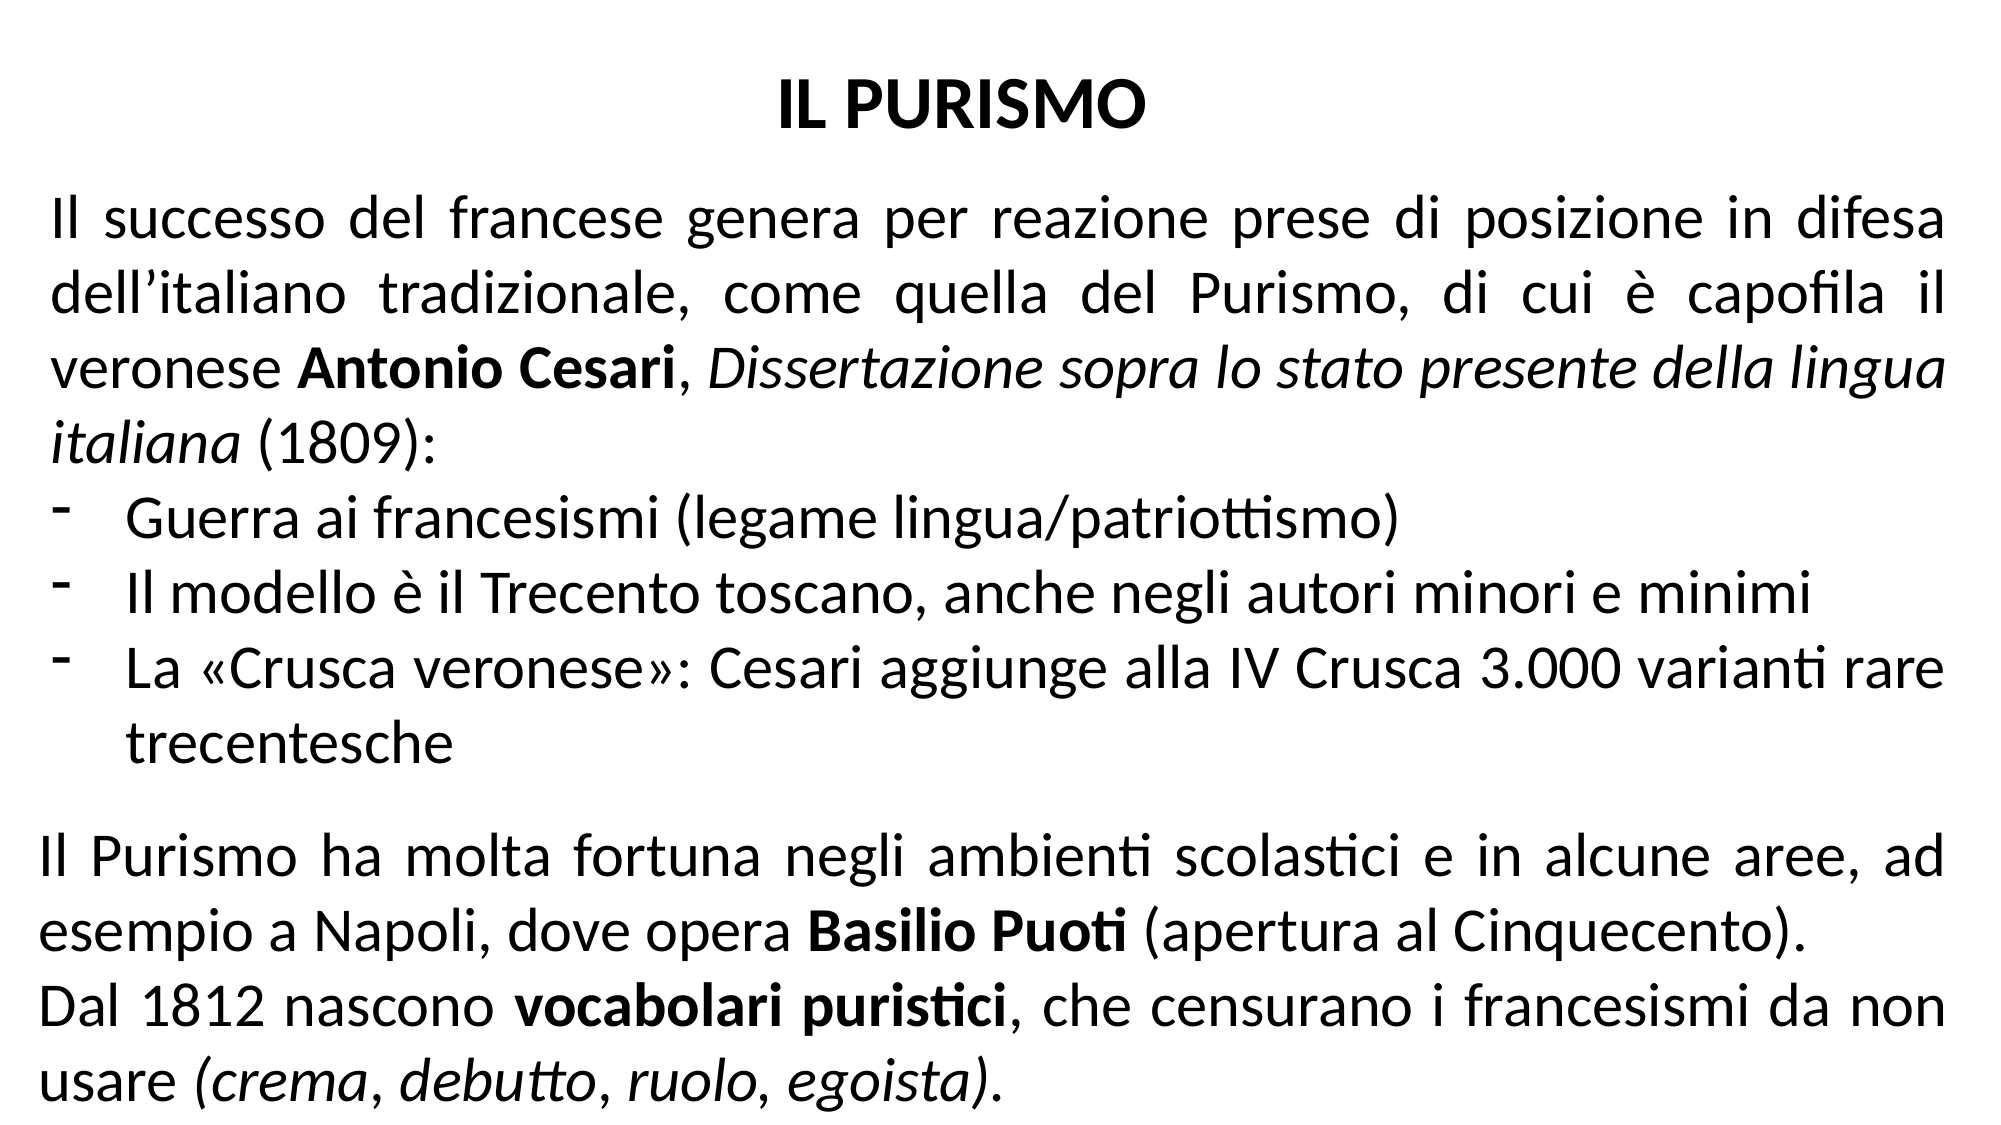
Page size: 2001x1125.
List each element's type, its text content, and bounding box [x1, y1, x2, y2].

text_box IL PURISMO [62, 45, 1879, 151]
text_box Il successo del francese genera per reazione prese di posizione in difesa dell’italiano tradizionale, come quella del Purismo, di cui è capofila il veronese Antonio Cesari, Dissertazione sopra lo stato presente della lingua italiana (1809): Guerra ai francesismi (legame lingua/patriottismo) Il modello è il Trecento toscano, anche negli autori minori e minimi La «Crusca veronese»: Cesari aggiunge alla IV Crusca 3.000 varianti rare trecentesche [36, 168, 1964, 784]
text_box Il Purismo ha molta fortuna negli ambienti scolastici e in alcune aree, ad esempio a Napoli, dove opera Basilio Puoti (apertura al Cinquecento). Dal 1812 nascono vocabolari puristici, che censurano i francesismi da non usare (crema, debutto, ruolo, egoista). [23, 806, 1964, 1122]
